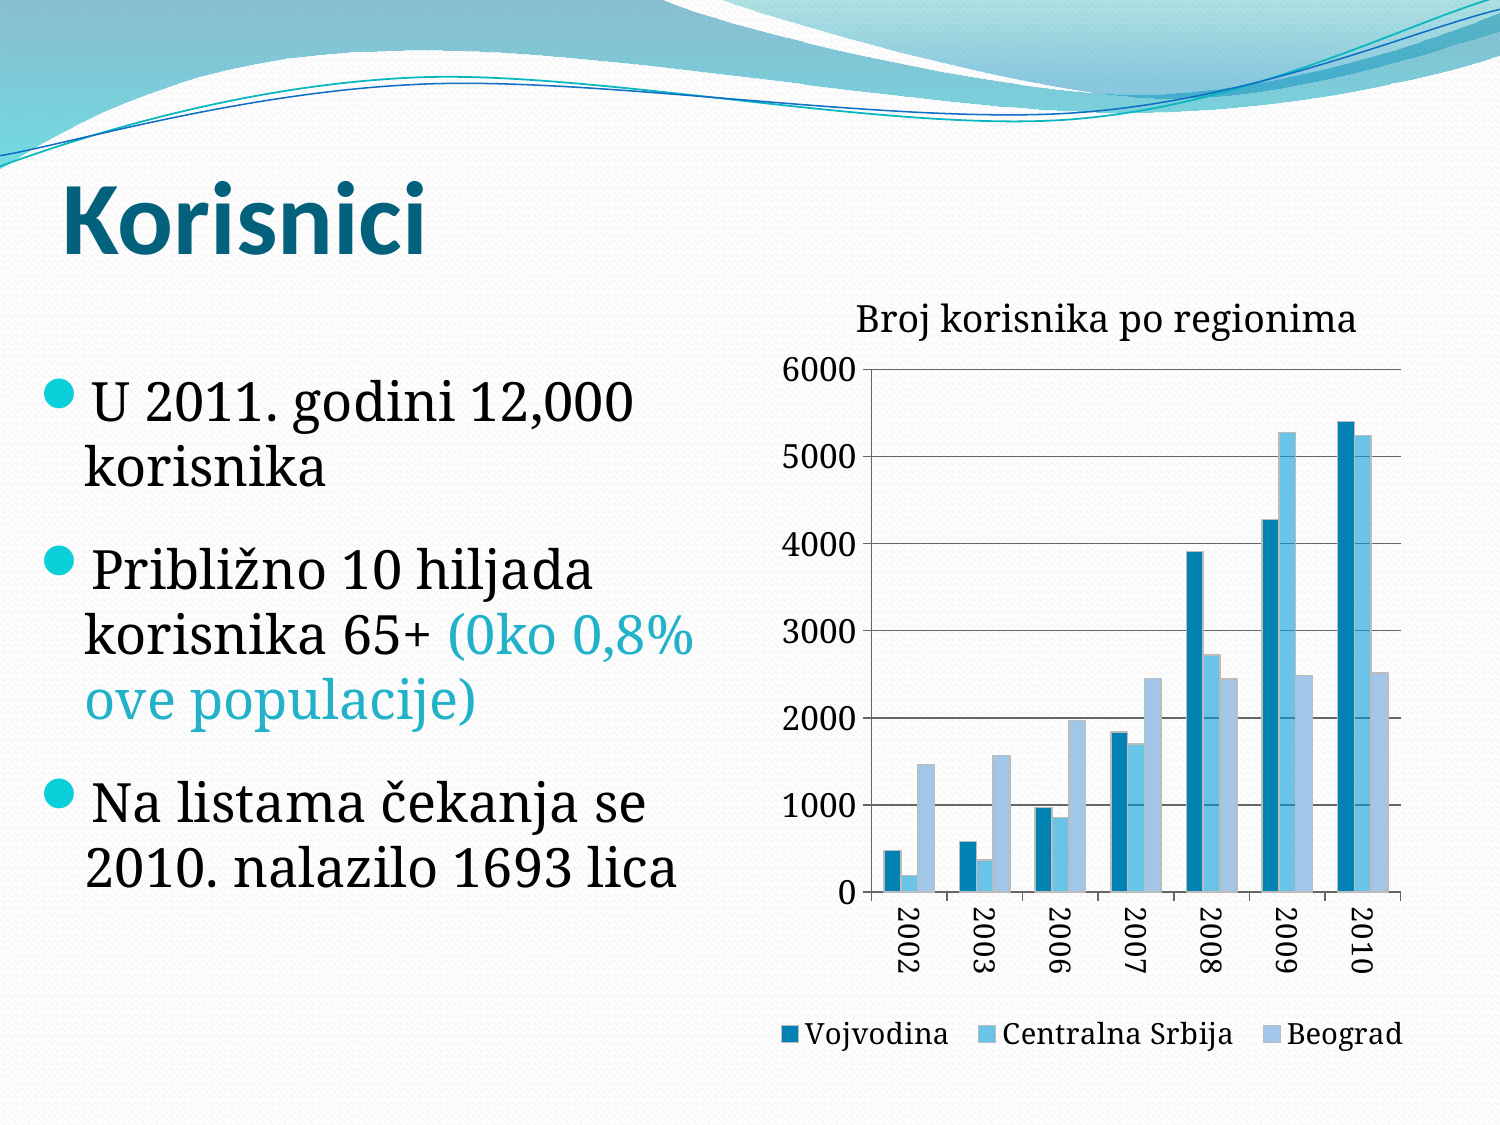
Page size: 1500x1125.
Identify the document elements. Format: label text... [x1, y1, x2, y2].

list U 2011. godini 12,000 korisnika Približno 10 hiljada korisnika 65+ (0ko 0,8% ove populacije) Na listama čekanja se 2010. nalazilo 1693 lica [24, 360, 729, 1088]
title Korisnici [62, 87, 1413, 275]
chart [724, 337, 1426, 1076]
text_box Broj korisnika po regionima [840, 287, 1374, 336]
